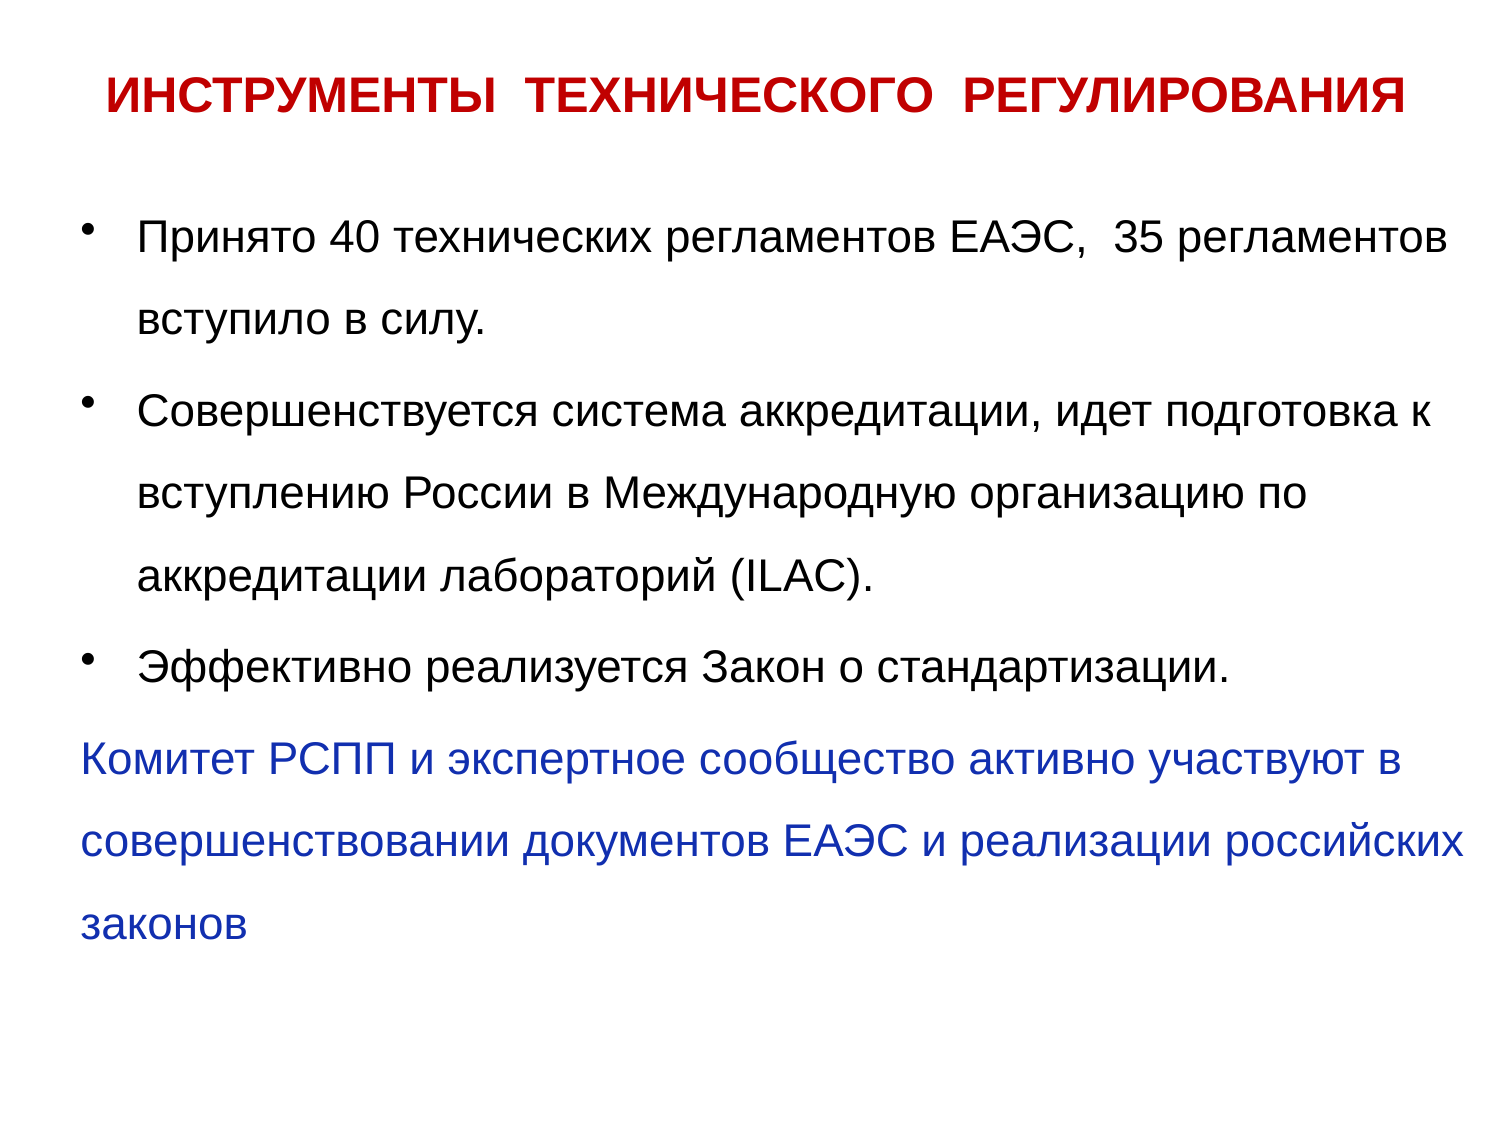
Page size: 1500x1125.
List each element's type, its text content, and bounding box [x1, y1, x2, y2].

text_box ИНСТРУМЕНТЫ ТЕХНИЧЕСКОГО РЕГУЛИРОВАНИЯ Принято 40 технических регламентов ЕАЭС, 35 регламентов вступило в силу. Совершенствуется система аккредитации, идет подготовка к вступлению России в Международную организацию по аккредитации лабораторий (ILAC). Эффективно реализуется Закон о стандартизации. Комитет РСПП и экспертное сообщество активно участвуют в совершенствовании документов ЕАЭС и реализации российских законов [65, 66, 1496, 1094]
